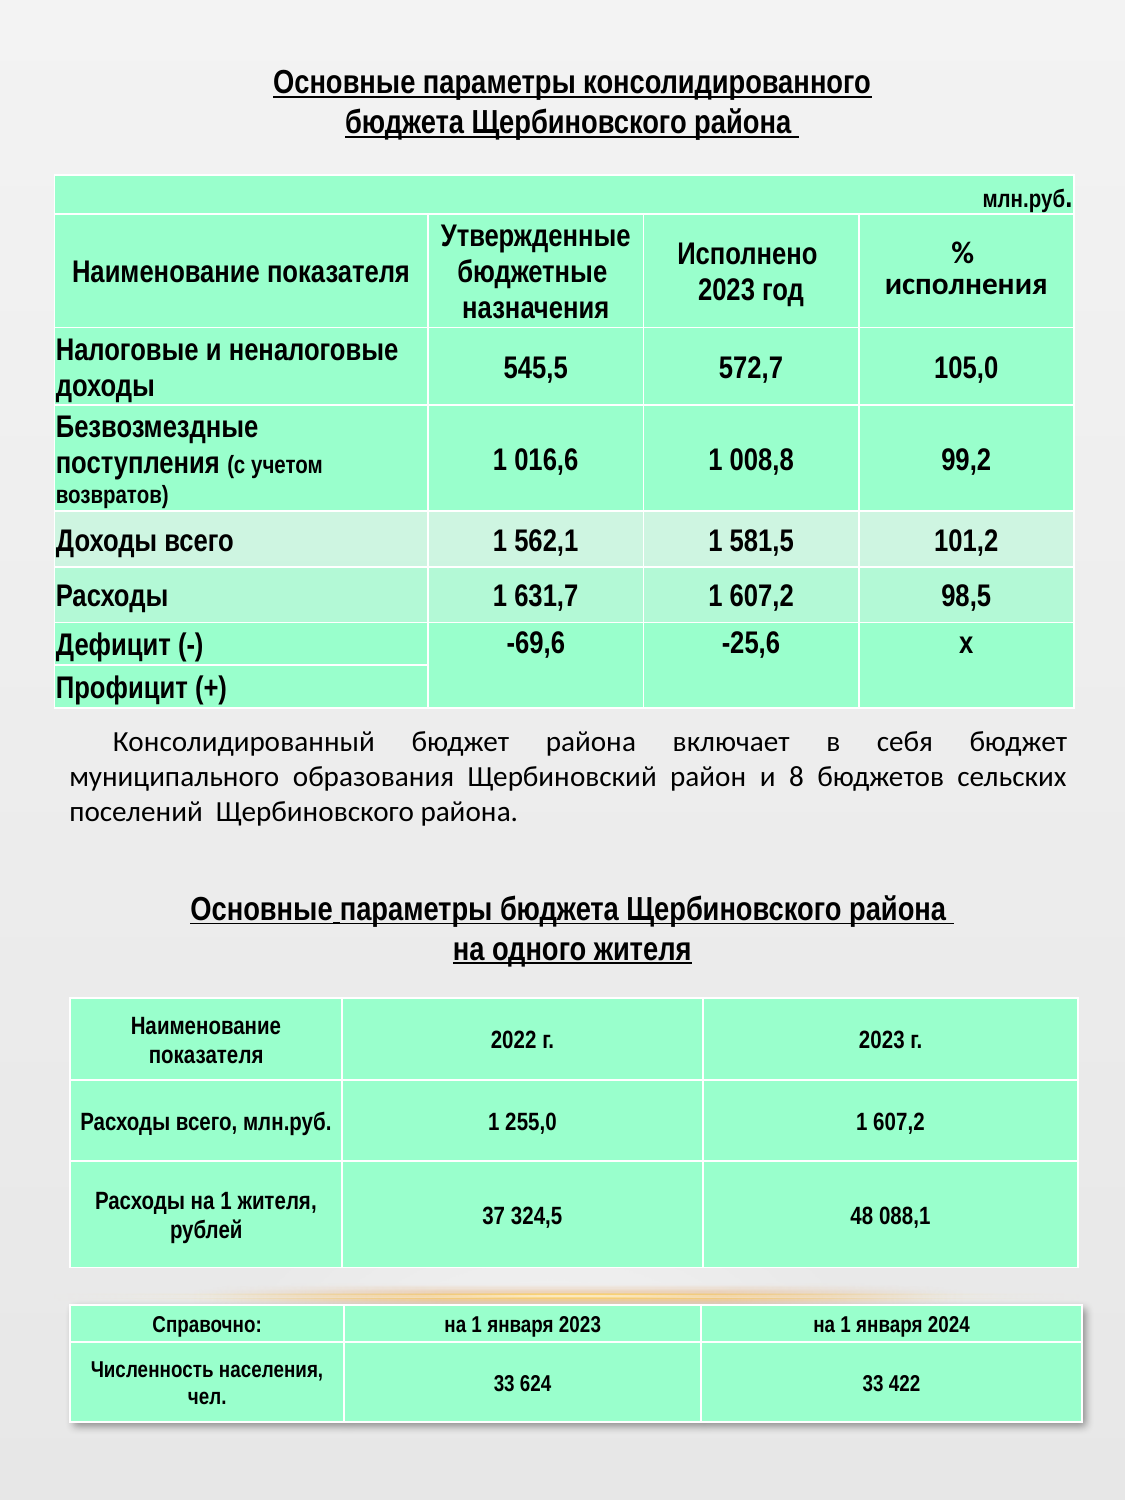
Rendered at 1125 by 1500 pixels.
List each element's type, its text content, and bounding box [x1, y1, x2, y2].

table_cell -69,6 [429, 623, 643, 707]
table_header 2023 г. [704, 999, 1077, 1079]
table_cell 1 255,0 [343, 1081, 702, 1160]
table_cell 1 581,5 [644, 512, 858, 566]
picture [0, 0, 1125, 1500]
table_header Справочно: [71, 1306, 343, 1341]
text_box Консолидированный бюджет района включает в себя бюджет муниципального образования Щербиновский район и 8 бюджетов сельских поселений Щербиновского района. [54, 714, 1083, 835]
table_cell Расходы [55, 568, 427, 622]
table_cell Налоговые и неналоговые доходы [55, 328, 427, 404]
table_cell 1 607,2 [704, 1081, 1077, 1160]
table_cell 1 631,7 [429, 568, 643, 622]
table_cell Утвержденные бюджетные назначения [429, 215, 643, 327]
table_cell Численность населения, чел. [71, 1343, 343, 1421]
table_cell 1 008,8 [644, 406, 858, 510]
table_cell Безвозмездные поступления (с учетом возвратов) [55, 406, 427, 510]
table_cell 48 088,1 [704, 1162, 1077, 1267]
table_header Наименование показателя [71, 999, 341, 1079]
table_cell 1 562,1 [429, 512, 643, 566]
table_cell % исполнения [860, 215, 1073, 327]
table_cell 572,7 [644, 328, 858, 404]
table_cell Доходы всего [55, 512, 427, 566]
table_header 2022 г. [343, 999, 702, 1079]
table_cell 98,5 [860, 568, 1073, 622]
text_box Основные параметры бюджета Щербиновского района на одного жителя [62, 879, 1083, 975]
table_cell Расходы на 1 жителя, рублей [71, 1162, 341, 1267]
table_cell Дефицит (-) [55, 623, 427, 664]
table_cell 101,2 [860, 512, 1073, 566]
table_cell 33 422 [702, 1343, 1081, 1421]
table_header на 1 января 2024 [702, 1306, 1081, 1341]
table_cell х [860, 623, 1073, 707]
table_cell 33 624 [345, 1343, 700, 1421]
table_cell 1 016,6 [429, 406, 643, 510]
table_cell 545,5 [429, 328, 643, 404]
table_cell Исполнено 2023 год [644, 215, 858, 327]
table_cell Профицит (+) [55, 666, 427, 707]
table_cell Расходы всего, млн.руб. [71, 1081, 341, 1160]
table_cell Наименование показателя [55, 215, 427, 327]
text_box Основные параметры консолидированного бюджета Щербиновского района [91, 53, 1053, 148]
table_cell -25,6 [644, 623, 858, 707]
table_cell 105,0 [860, 328, 1073, 404]
table_header на 1 января 2023 [345, 1306, 700, 1341]
table_cell 1 607,2 [644, 568, 858, 622]
table_cell 99,2 [860, 406, 1073, 510]
table_cell 37 324,5 [343, 1162, 702, 1267]
table_header млн.руб. [55, 176, 1073, 213]
